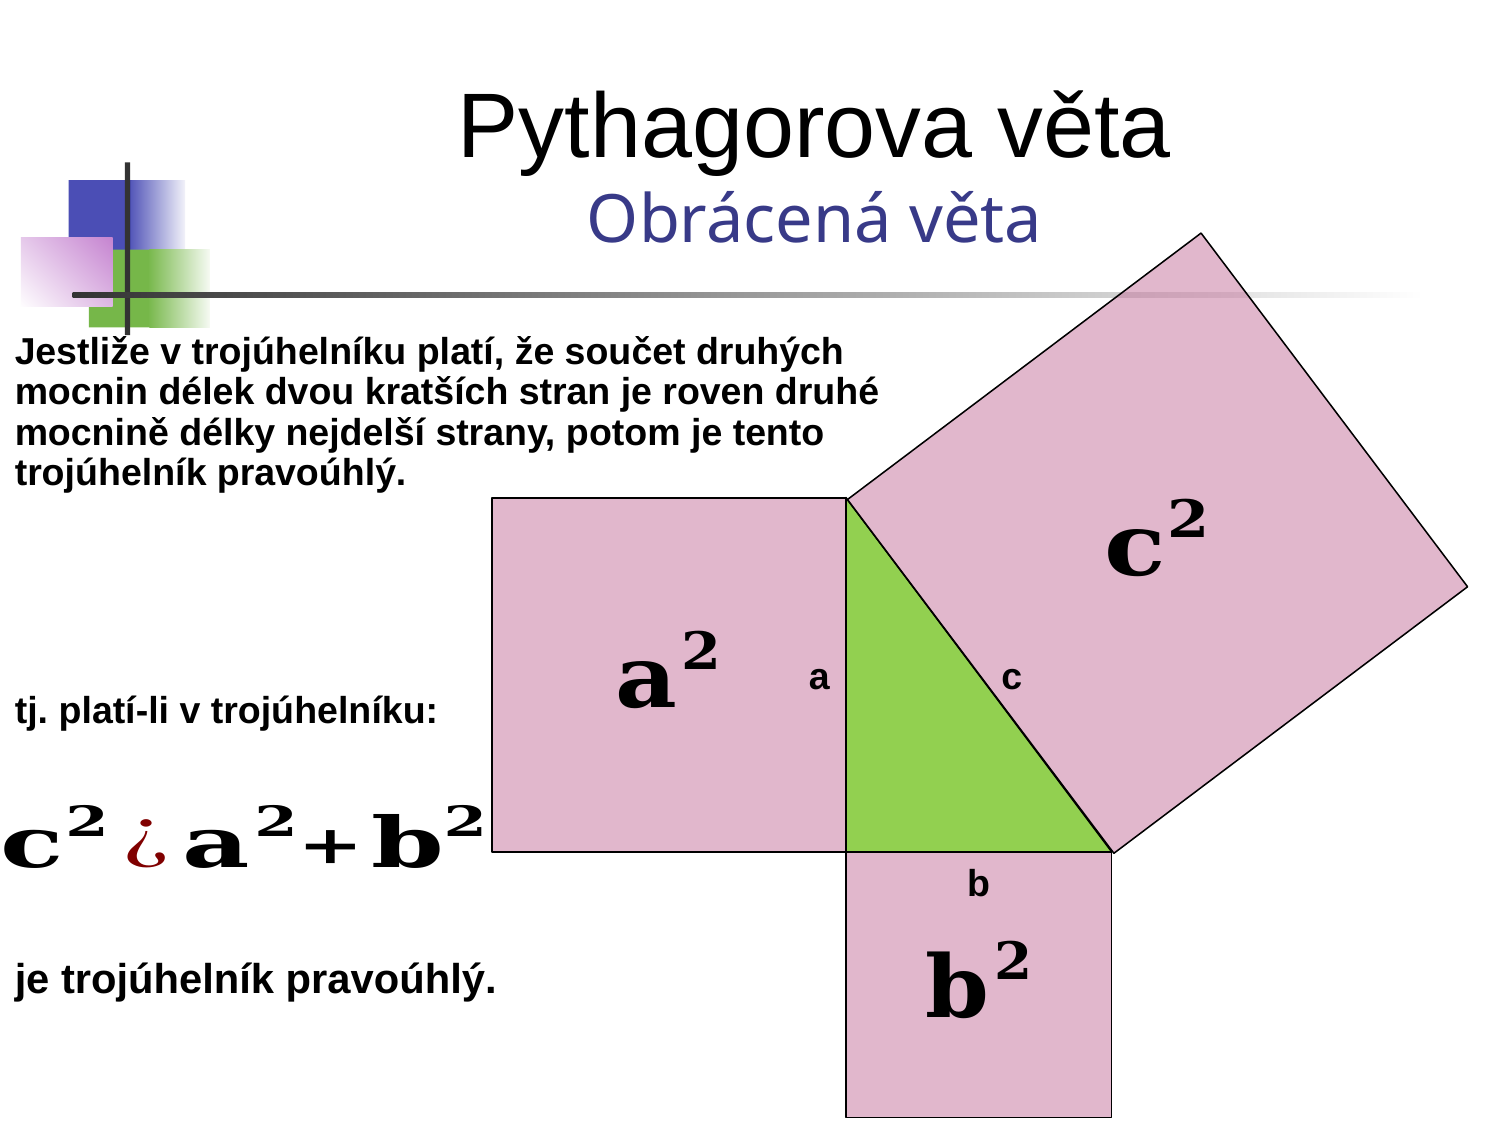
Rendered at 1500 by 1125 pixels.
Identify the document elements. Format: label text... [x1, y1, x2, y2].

text_box tj. platí-li v trojúhelníku: [0, 679, 492, 739]
text_box [491, 502, 847, 853]
text_box [849, 233, 1468, 854]
text_box je trojúhelník pravoúhlý. [0, 944, 585, 1010]
text_box c [986, 644, 1040, 705]
text_box [845, 851, 1112, 1118]
text_box b [952, 851, 1006, 912]
text_box [847, 502, 1111, 851]
text_box a [794, 644, 848, 705]
text_box Pythagorova věta Obrácená věta [206, 58, 1424, 263]
text_box Jestliže v trojúhelníku platí, že součet druhých mocnin délek dvou kratších stran je roven druhé mocnině délky nejdelší strany, potom je tento trojúhelník pravoúhlý. [0, 324, 979, 502]
